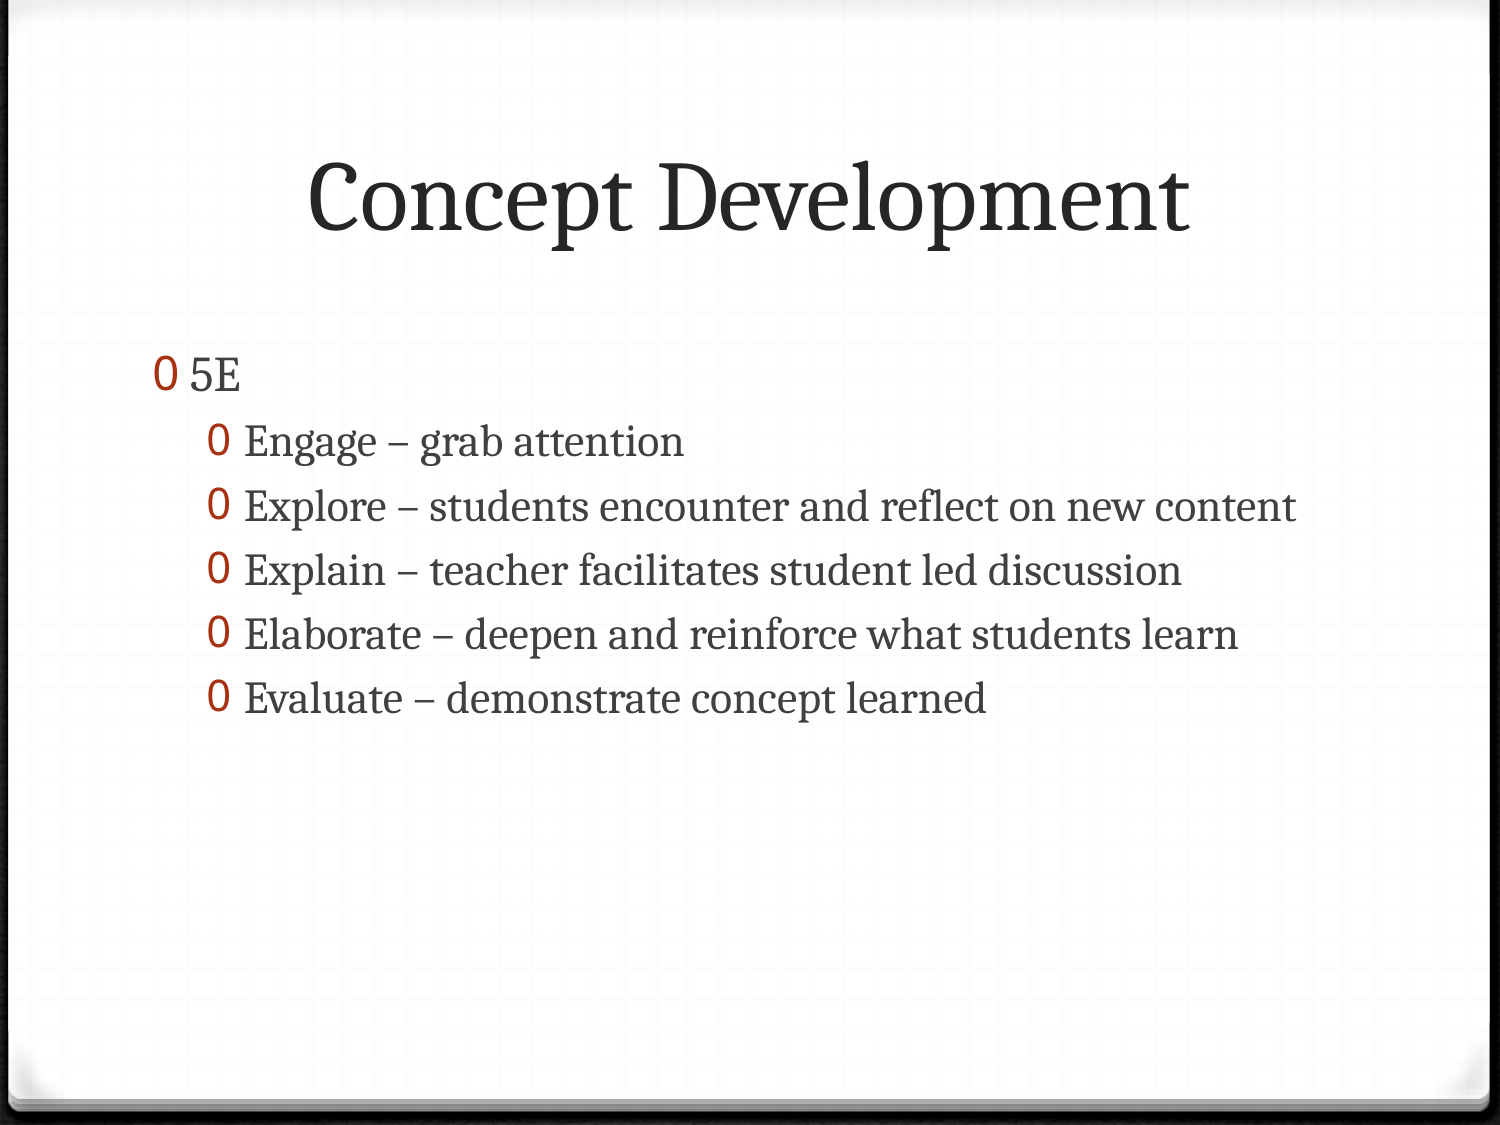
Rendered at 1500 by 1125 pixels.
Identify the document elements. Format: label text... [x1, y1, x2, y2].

title Concept Development [90, 71, 1410, 309]
picture [0, 0, 1500, 1125]
list 5E Engage – grab attention Explore – students encounter and reflect on new content Explain – teacher facilitates student led discussion Elaborate – deepen and reinforce what students learn Evaluate – demonstrate concept learned [137, 334, 1363, 983]
